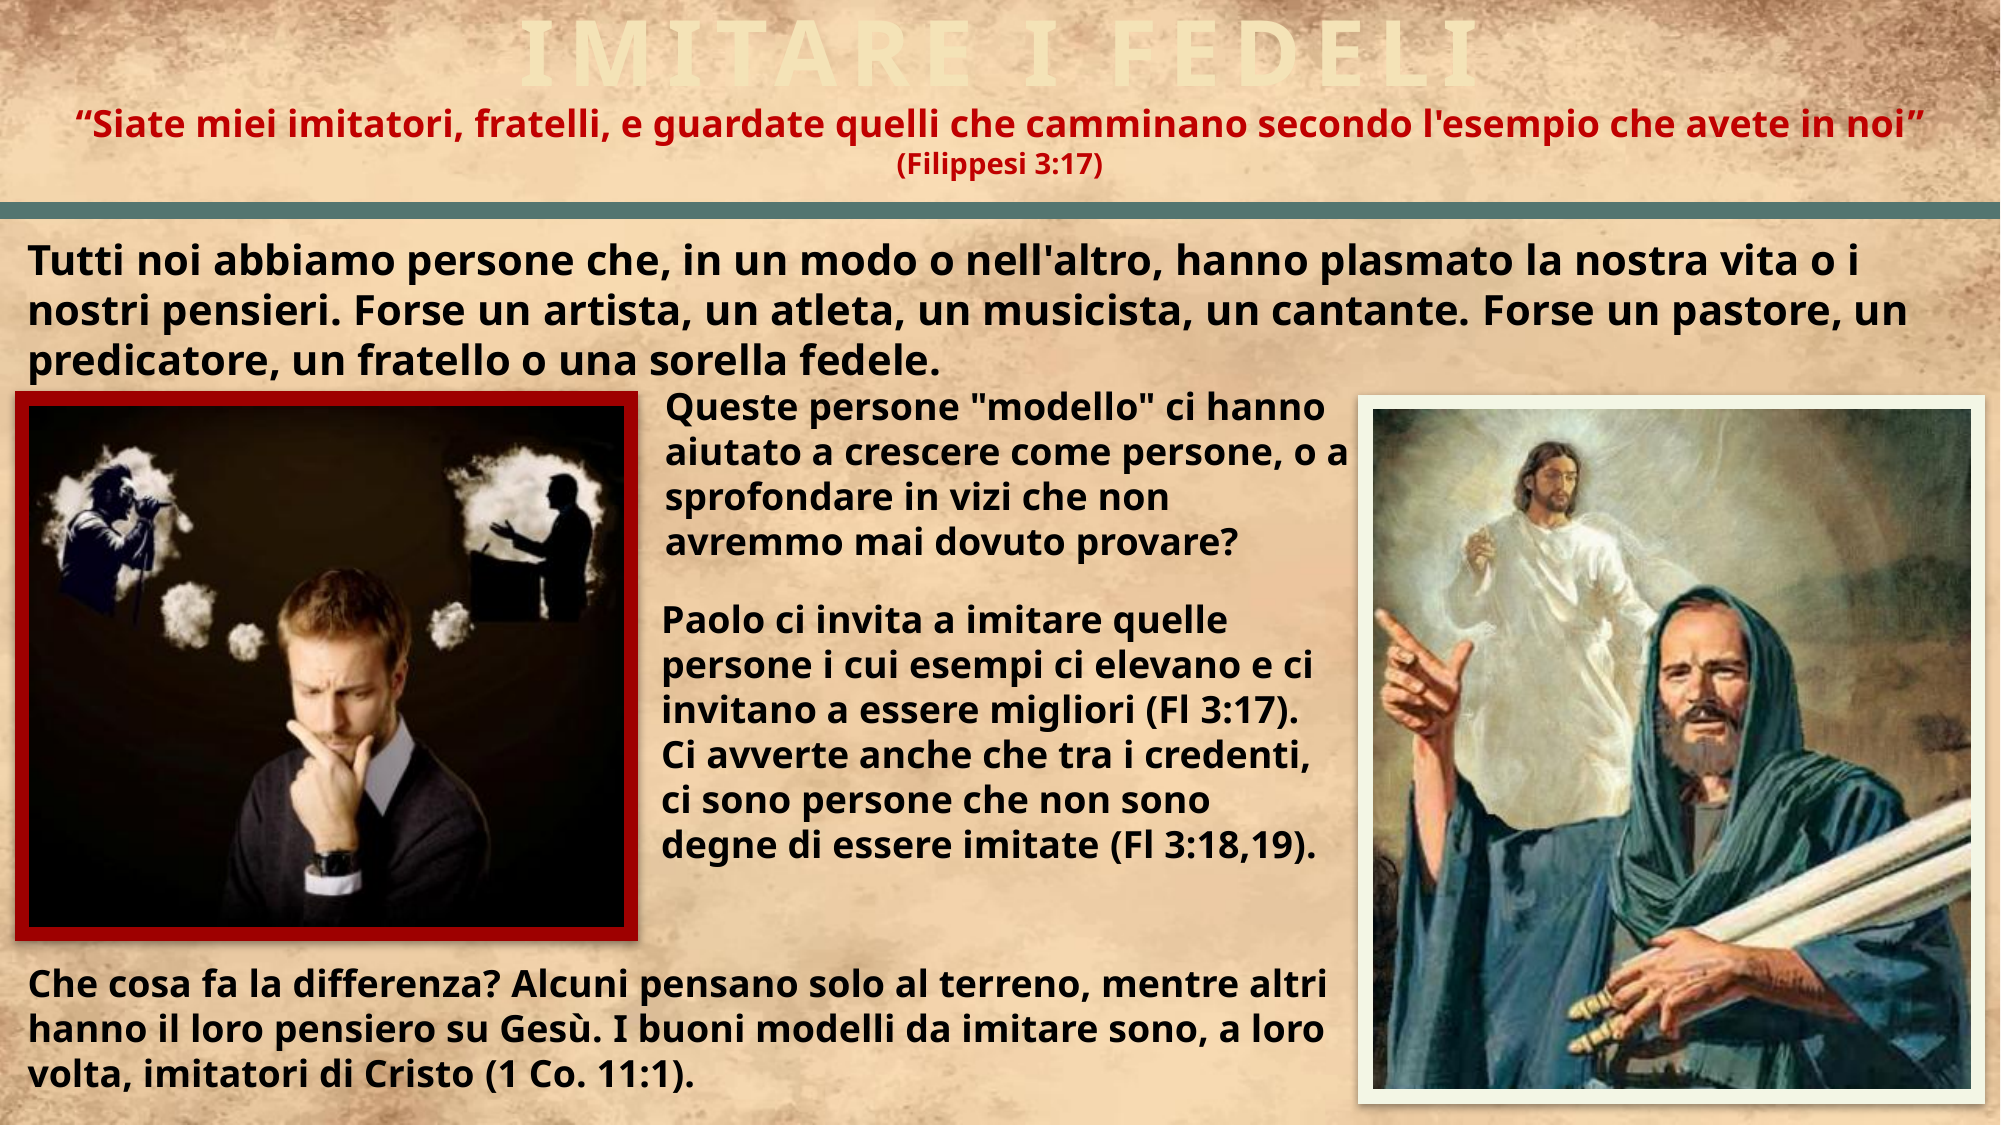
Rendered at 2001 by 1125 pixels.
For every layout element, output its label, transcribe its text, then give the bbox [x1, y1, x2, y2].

text_box Paolo ci invita a imitare quelle persone i cui esempi ci elevano e ci invitano a essere migliori (Fl ​3:17). Ci avverte anche che tra i credenti, ci sono persone che non sono degne di essere imitate (Fl 3:18,19). [646, 588, 1350, 874]
text_box “Siate miei imitatori, fratelli, e guardate quelli che camminano secondo l'esempio che avete in noi” (Filippesi 3:17) [0, 92, 2000, 188]
picture [0, 0, 2001, 1125]
text_box Tutti noi abbiamo persone che, in un modo o nell'altro, hanno plasmato la nostra vita o i nostri pensieri. ​Forse un artista, un atleta, un musicista, un cantante. ​Forse un pastore, un predicatore, un fratello o una sorella fedele. [12, 226, 2000, 392]
text_box IMITARE I FEDELI [0, 0, 2000, 92]
text_box Queste persone "modello" ci hanno aiutato a crescere come persone, o a sprofondare in vizi che non avremmo mai dovuto provare? [650, 375, 1373, 571]
text_box Che cosa fa la differenza? ​Alcuni pensano solo al terreno, mentre altri hanno il loro pensiero su Gesù. ​I buoni modelli da imitare sono, a loro volta, imitatori di Cristo (1 Co. 11:1). [12, 952, 1347, 1103]
